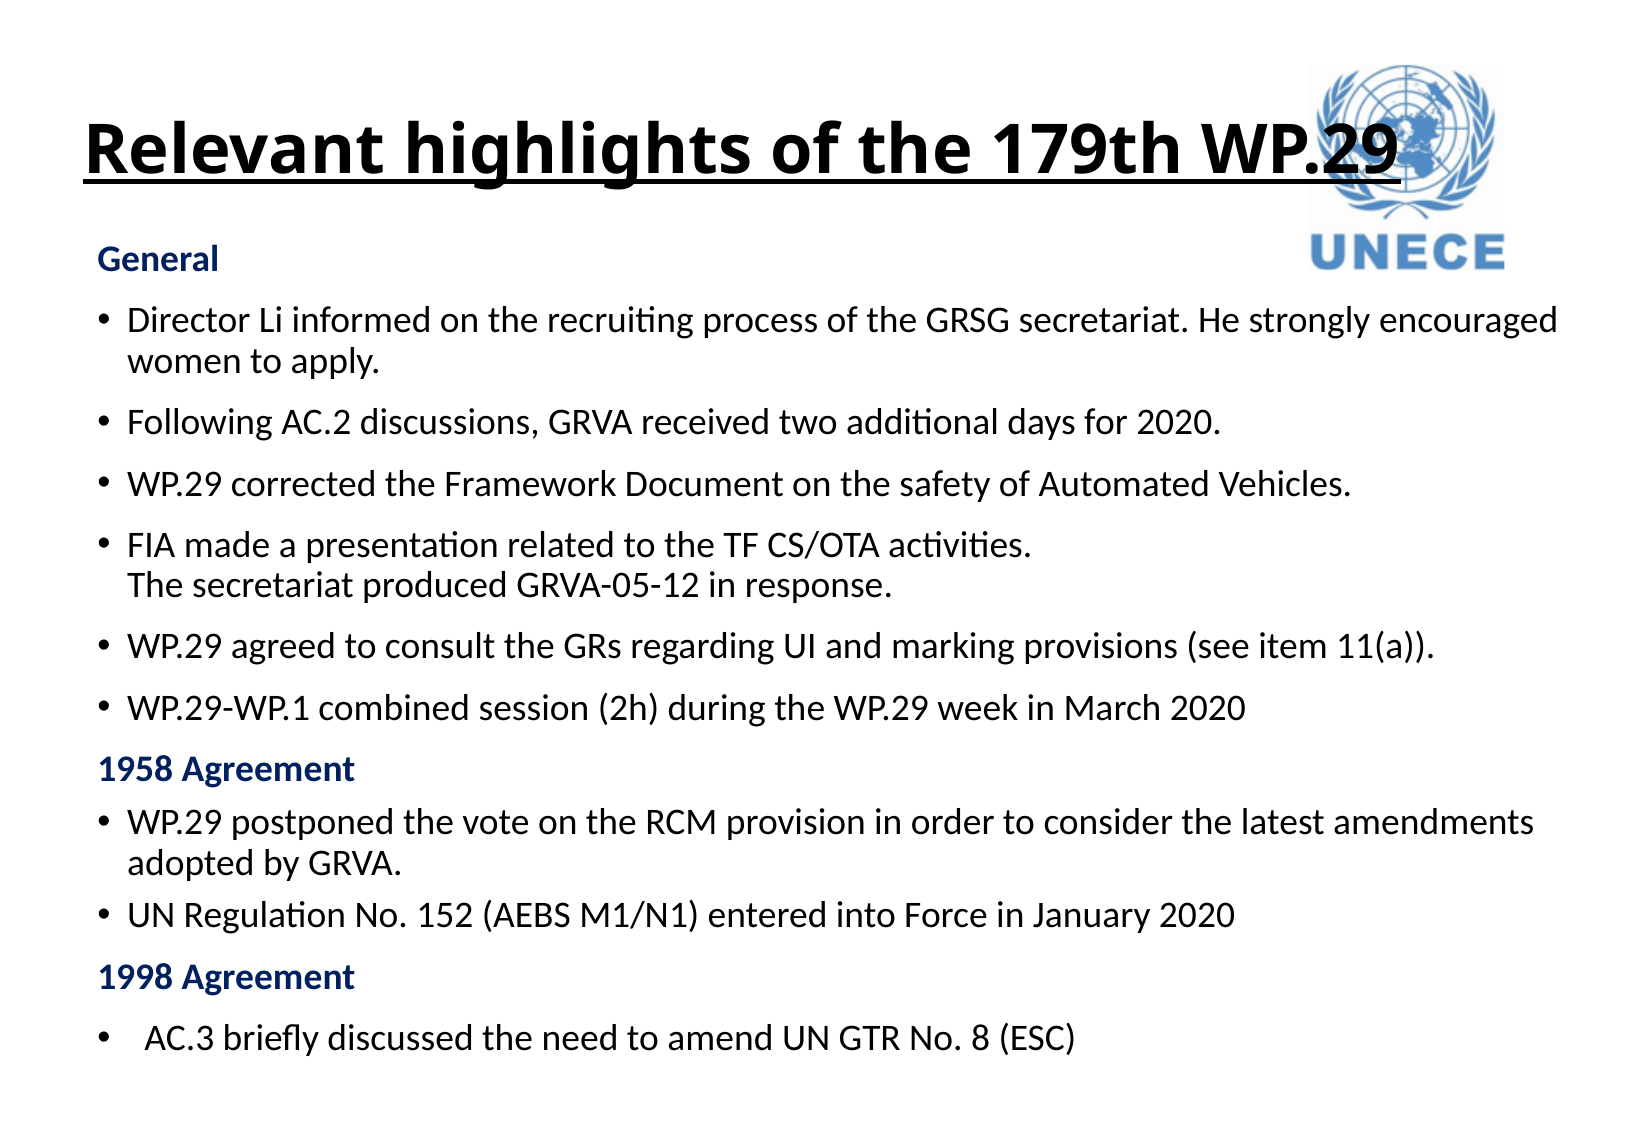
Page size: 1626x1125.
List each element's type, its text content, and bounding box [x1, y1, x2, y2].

list General Director Li informed on the recruiting process of the GRSG secretariat. He strongly encouraged women to apply. Following AC.2 discussions, GRVA received two additional days for 2020. WP.29 corrected the Framework Document on the safety of Automated Vehicles. FIA made a presentation related to the TF CS/OTA activities. The secretariat produced GRVA-05-12 in response. WP.29 agreed to consult the GRs regarding UI and marking provisions (see item 11(a)). WP.29-WP.1 combined session (2h) during the WP.29 week in March 2020 1958 Agreement WP.29 postponed the vote on the RCM provision in order to consider the latest amendments adopted by GRVA. UN Regulation No. 152 (AEBS M1/N1) entered into Force in January 2020 1998 Agreement AC.3 briefly discussed the need to amend UN GTR No. 8 (ESC) The IWG on PTI presented its proposal to address the assurance of the safety of vehicles and their equipment and systems, including automated/autonomous driving systems in operation.  See WP.29-177-16 [68, 231, 1625, 1083]
title Relevant highlights of the 179th WP.29 [68, 52, 1427, 231]
picture [1427, 56, 1514, 231]
